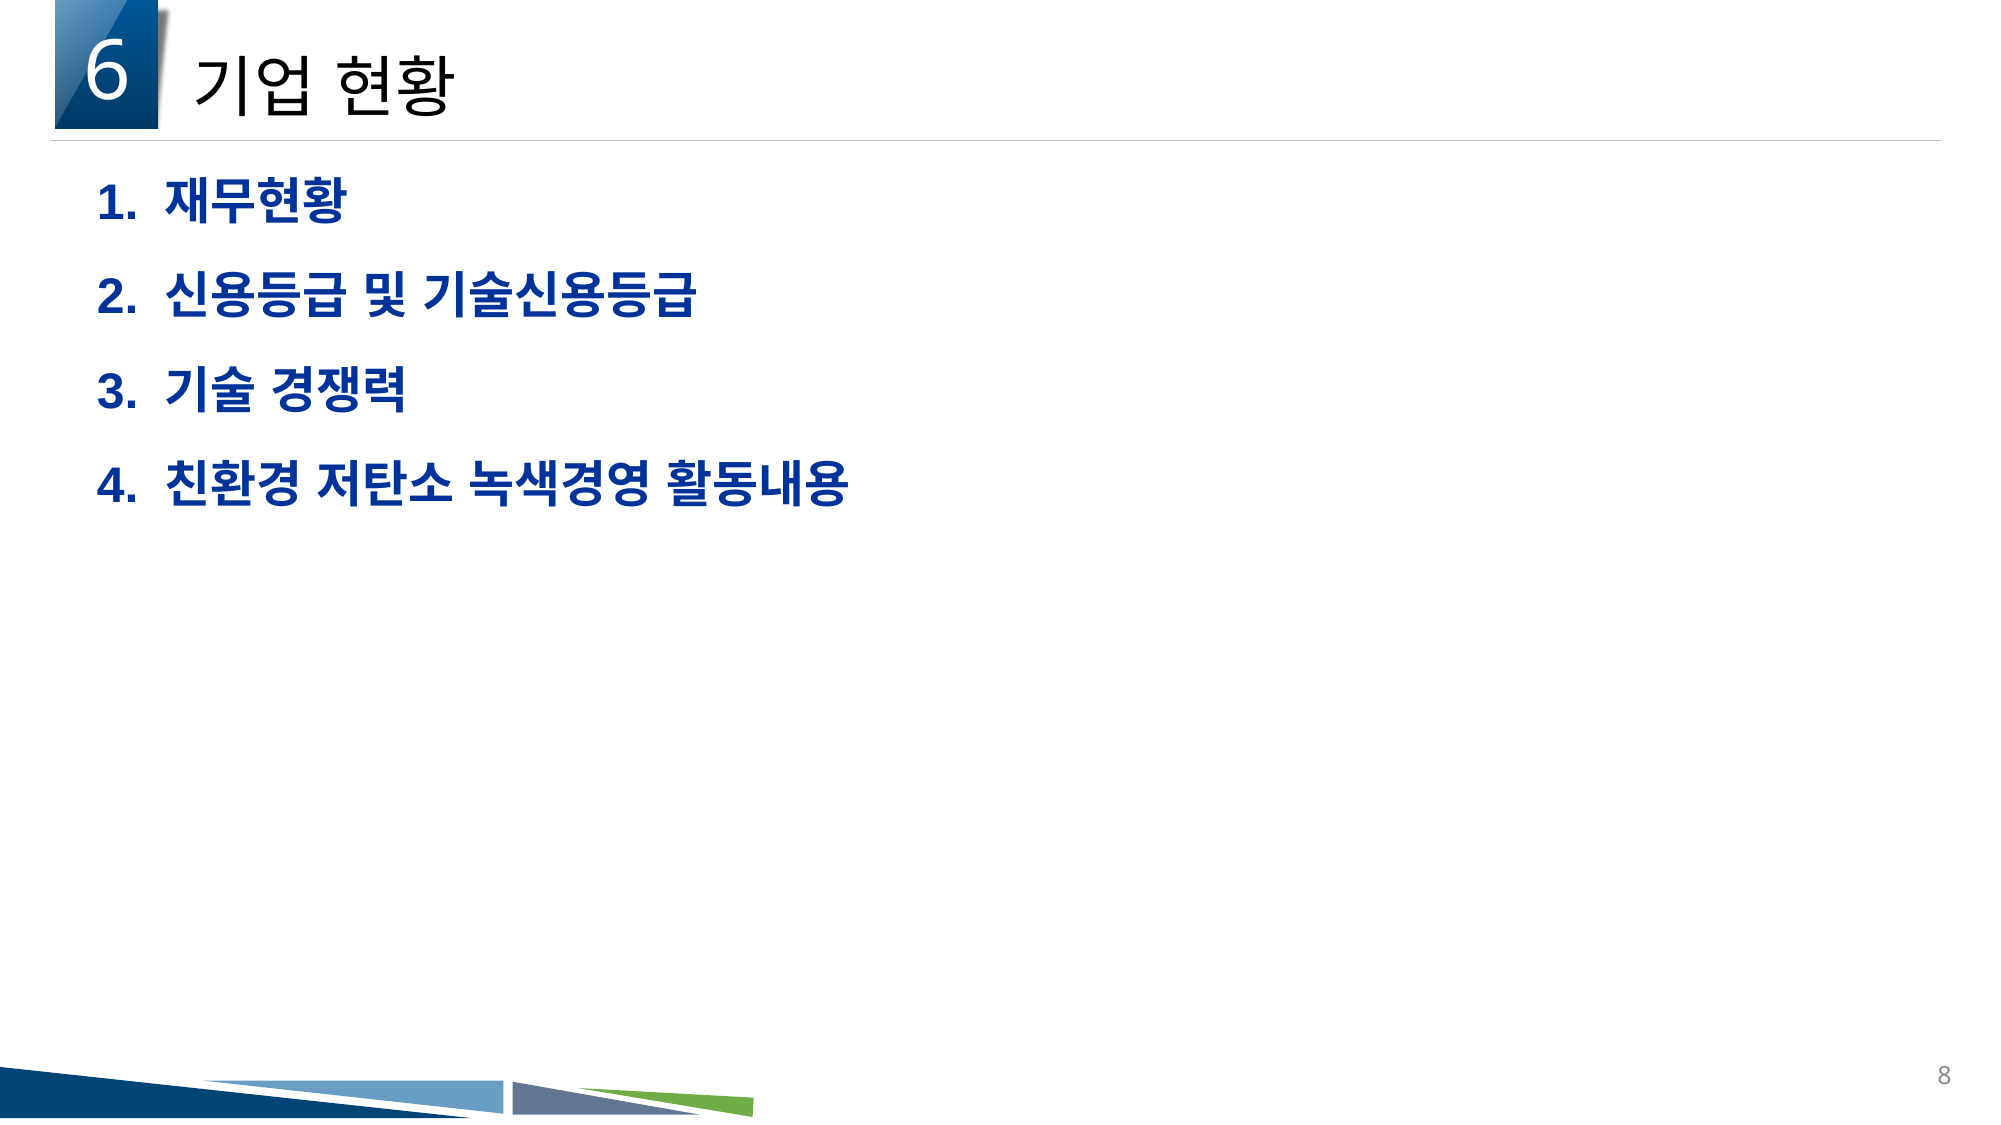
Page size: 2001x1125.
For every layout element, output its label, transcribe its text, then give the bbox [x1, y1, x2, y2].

text_box 4. 친환경 저탄소 녹색경영 활동내용 [82, 445, 1606, 520]
text_box 기업 현황 [177, 37, 1896, 132]
text_box 1. 재무현황 [82, 161, 1303, 237]
text_box 3. 기술 경쟁력 [82, 350, 1606, 426]
text_box 6 [62, 29, 152, 156]
text_box 2. 신용등급 및 기술신용등급 [82, 256, 1606, 332]
slide_number 8 [1516, 1046, 1967, 1107]
